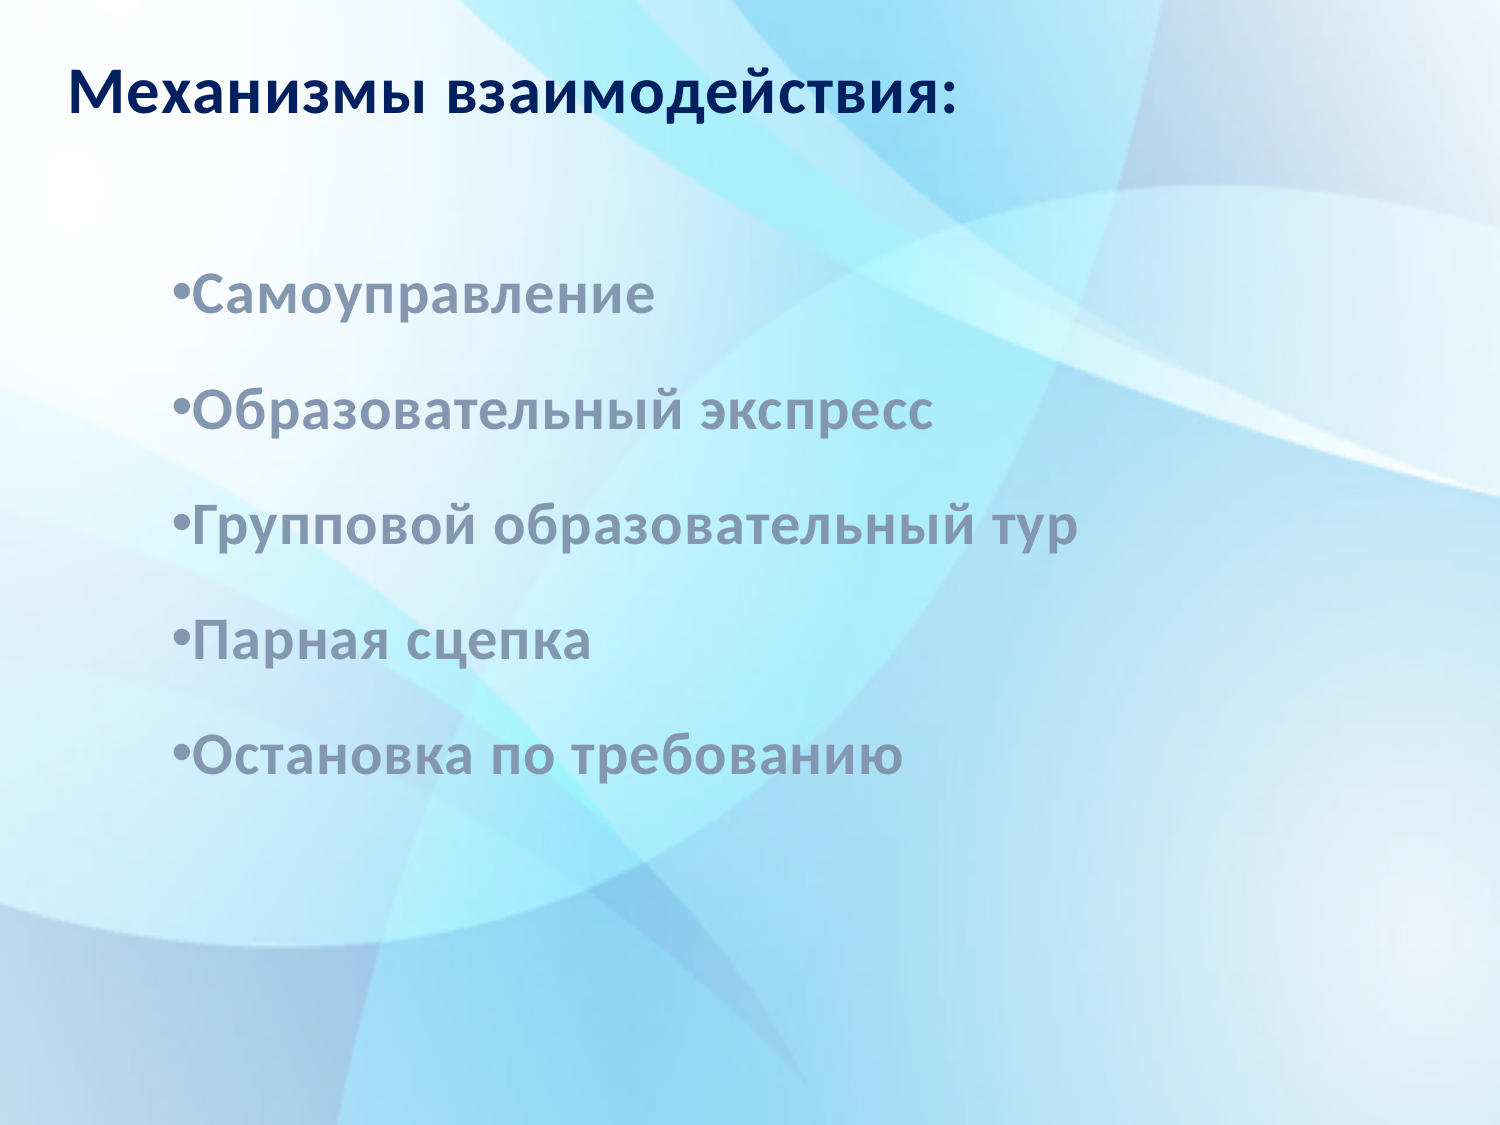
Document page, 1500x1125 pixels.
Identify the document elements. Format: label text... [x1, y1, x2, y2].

list Самоуправление Образовательный экспресс Групповой образовательный тур Парная сцепка Остановка по требованию [52, 254, 1486, 984]
title Механизмы взаимодействия: [52, 23, 1418, 160]
